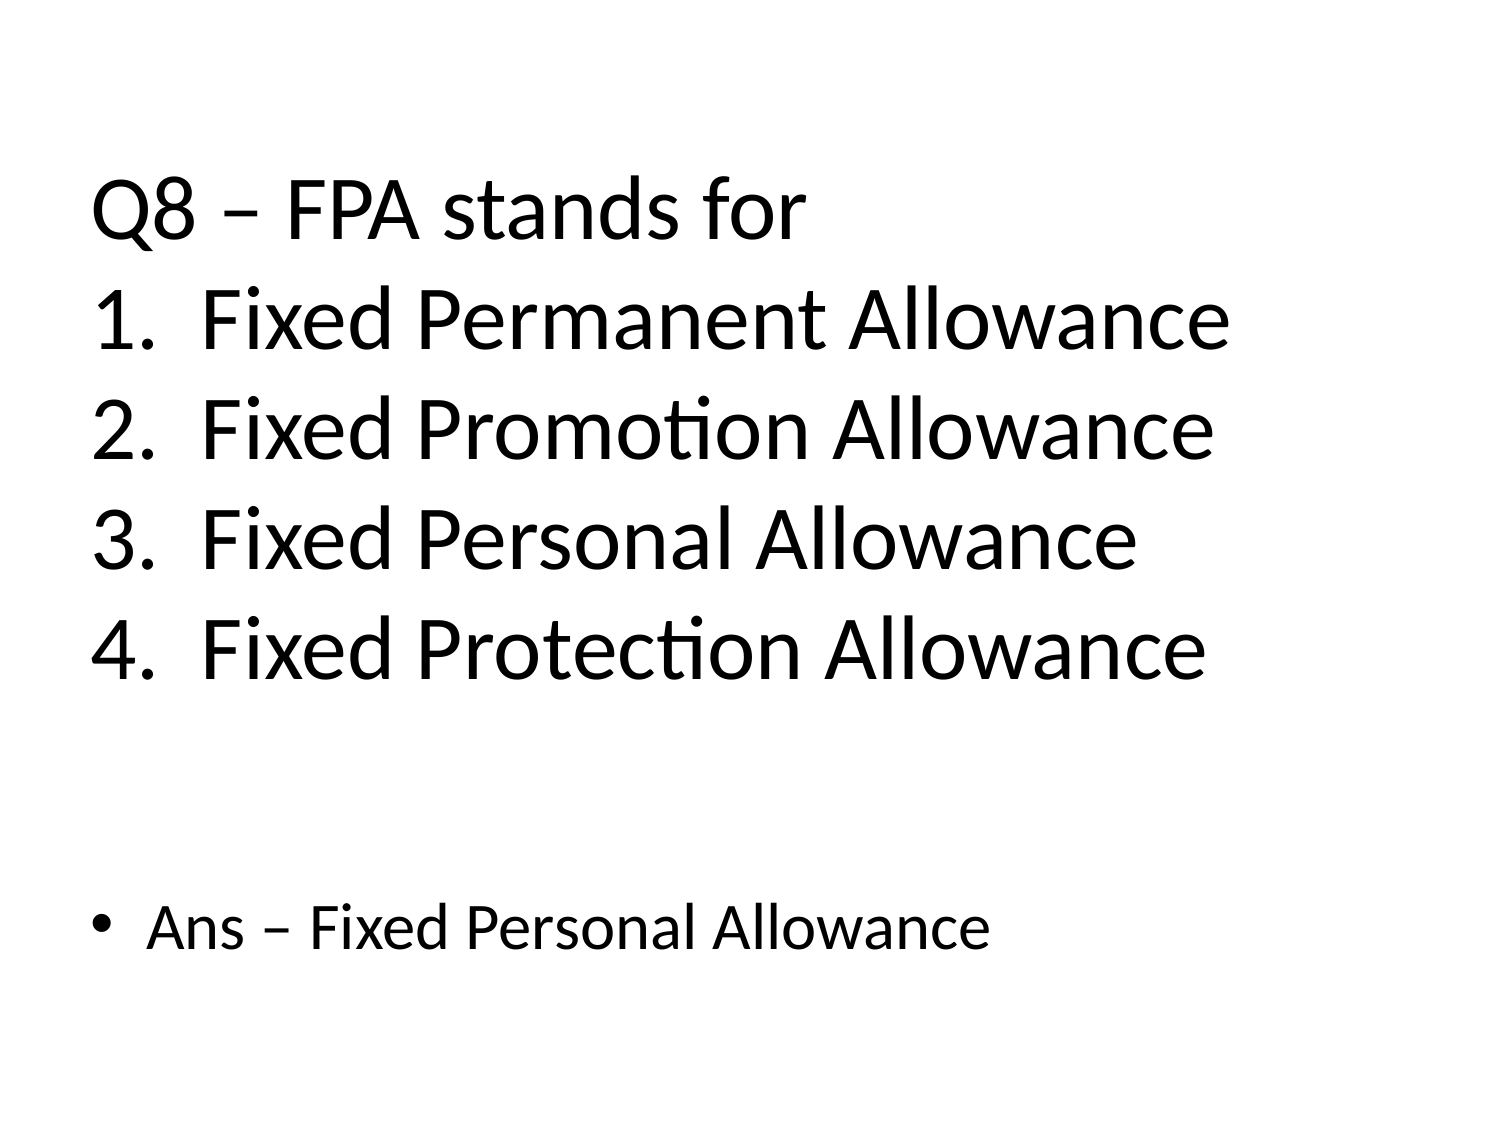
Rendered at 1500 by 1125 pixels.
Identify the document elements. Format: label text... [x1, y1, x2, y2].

list Ans – Fixed Personal Allowance [75, 875, 1425, 1005]
title Q8 – FPA stands for 1. Fixed Permanent Allowance 2. Fixed Promotion Allowance 3. Fixed Personal Allowance 4. Fixed Protection Allowance [75, 45, 1425, 800]
